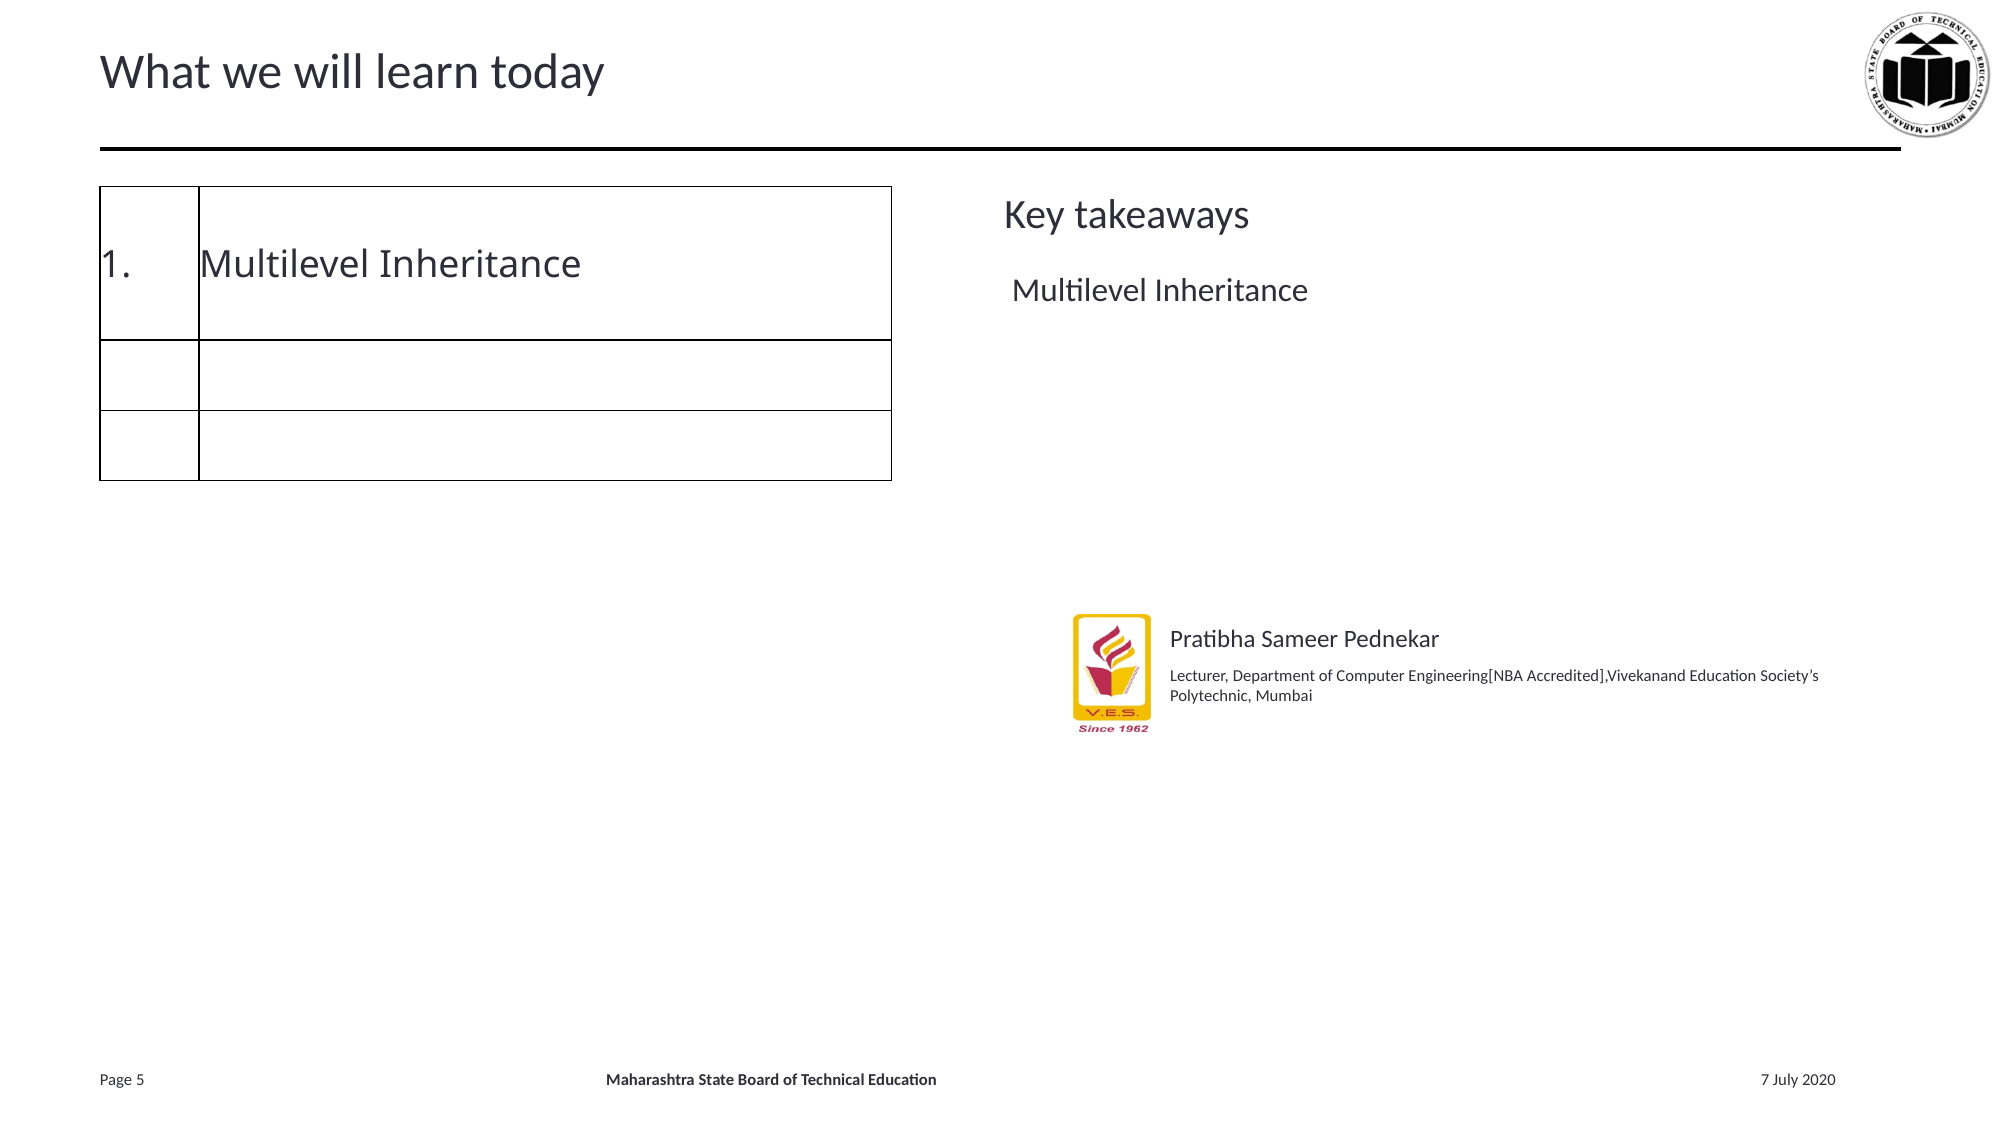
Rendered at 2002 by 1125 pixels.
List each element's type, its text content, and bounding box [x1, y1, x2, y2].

title What we will learn today [100, 48, 1901, 146]
list Multilevel Inheritance [1004, 268, 1901, 533]
picture [1852, 0, 2001, 149]
table_cell [101, 411, 198, 480]
table_cell [200, 341, 891, 410]
list Lecturer, Department of Computer Engineering[NBA Accredited],Vivekanand Education Society’s Polytechnic, Mumbai [1170, 665, 1866, 695]
table_cell [101, 341, 198, 410]
table_header Multilevel Inheritance [200, 187, 891, 339]
picture [1073, 614, 1151, 732]
table_cell [200, 411, 891, 480]
list Key takeaways [1004, 186, 1901, 248]
list Pratibha Sameer Pednekar [1170, 625, 1677, 655]
table_header 1. [101, 187, 198, 339]
